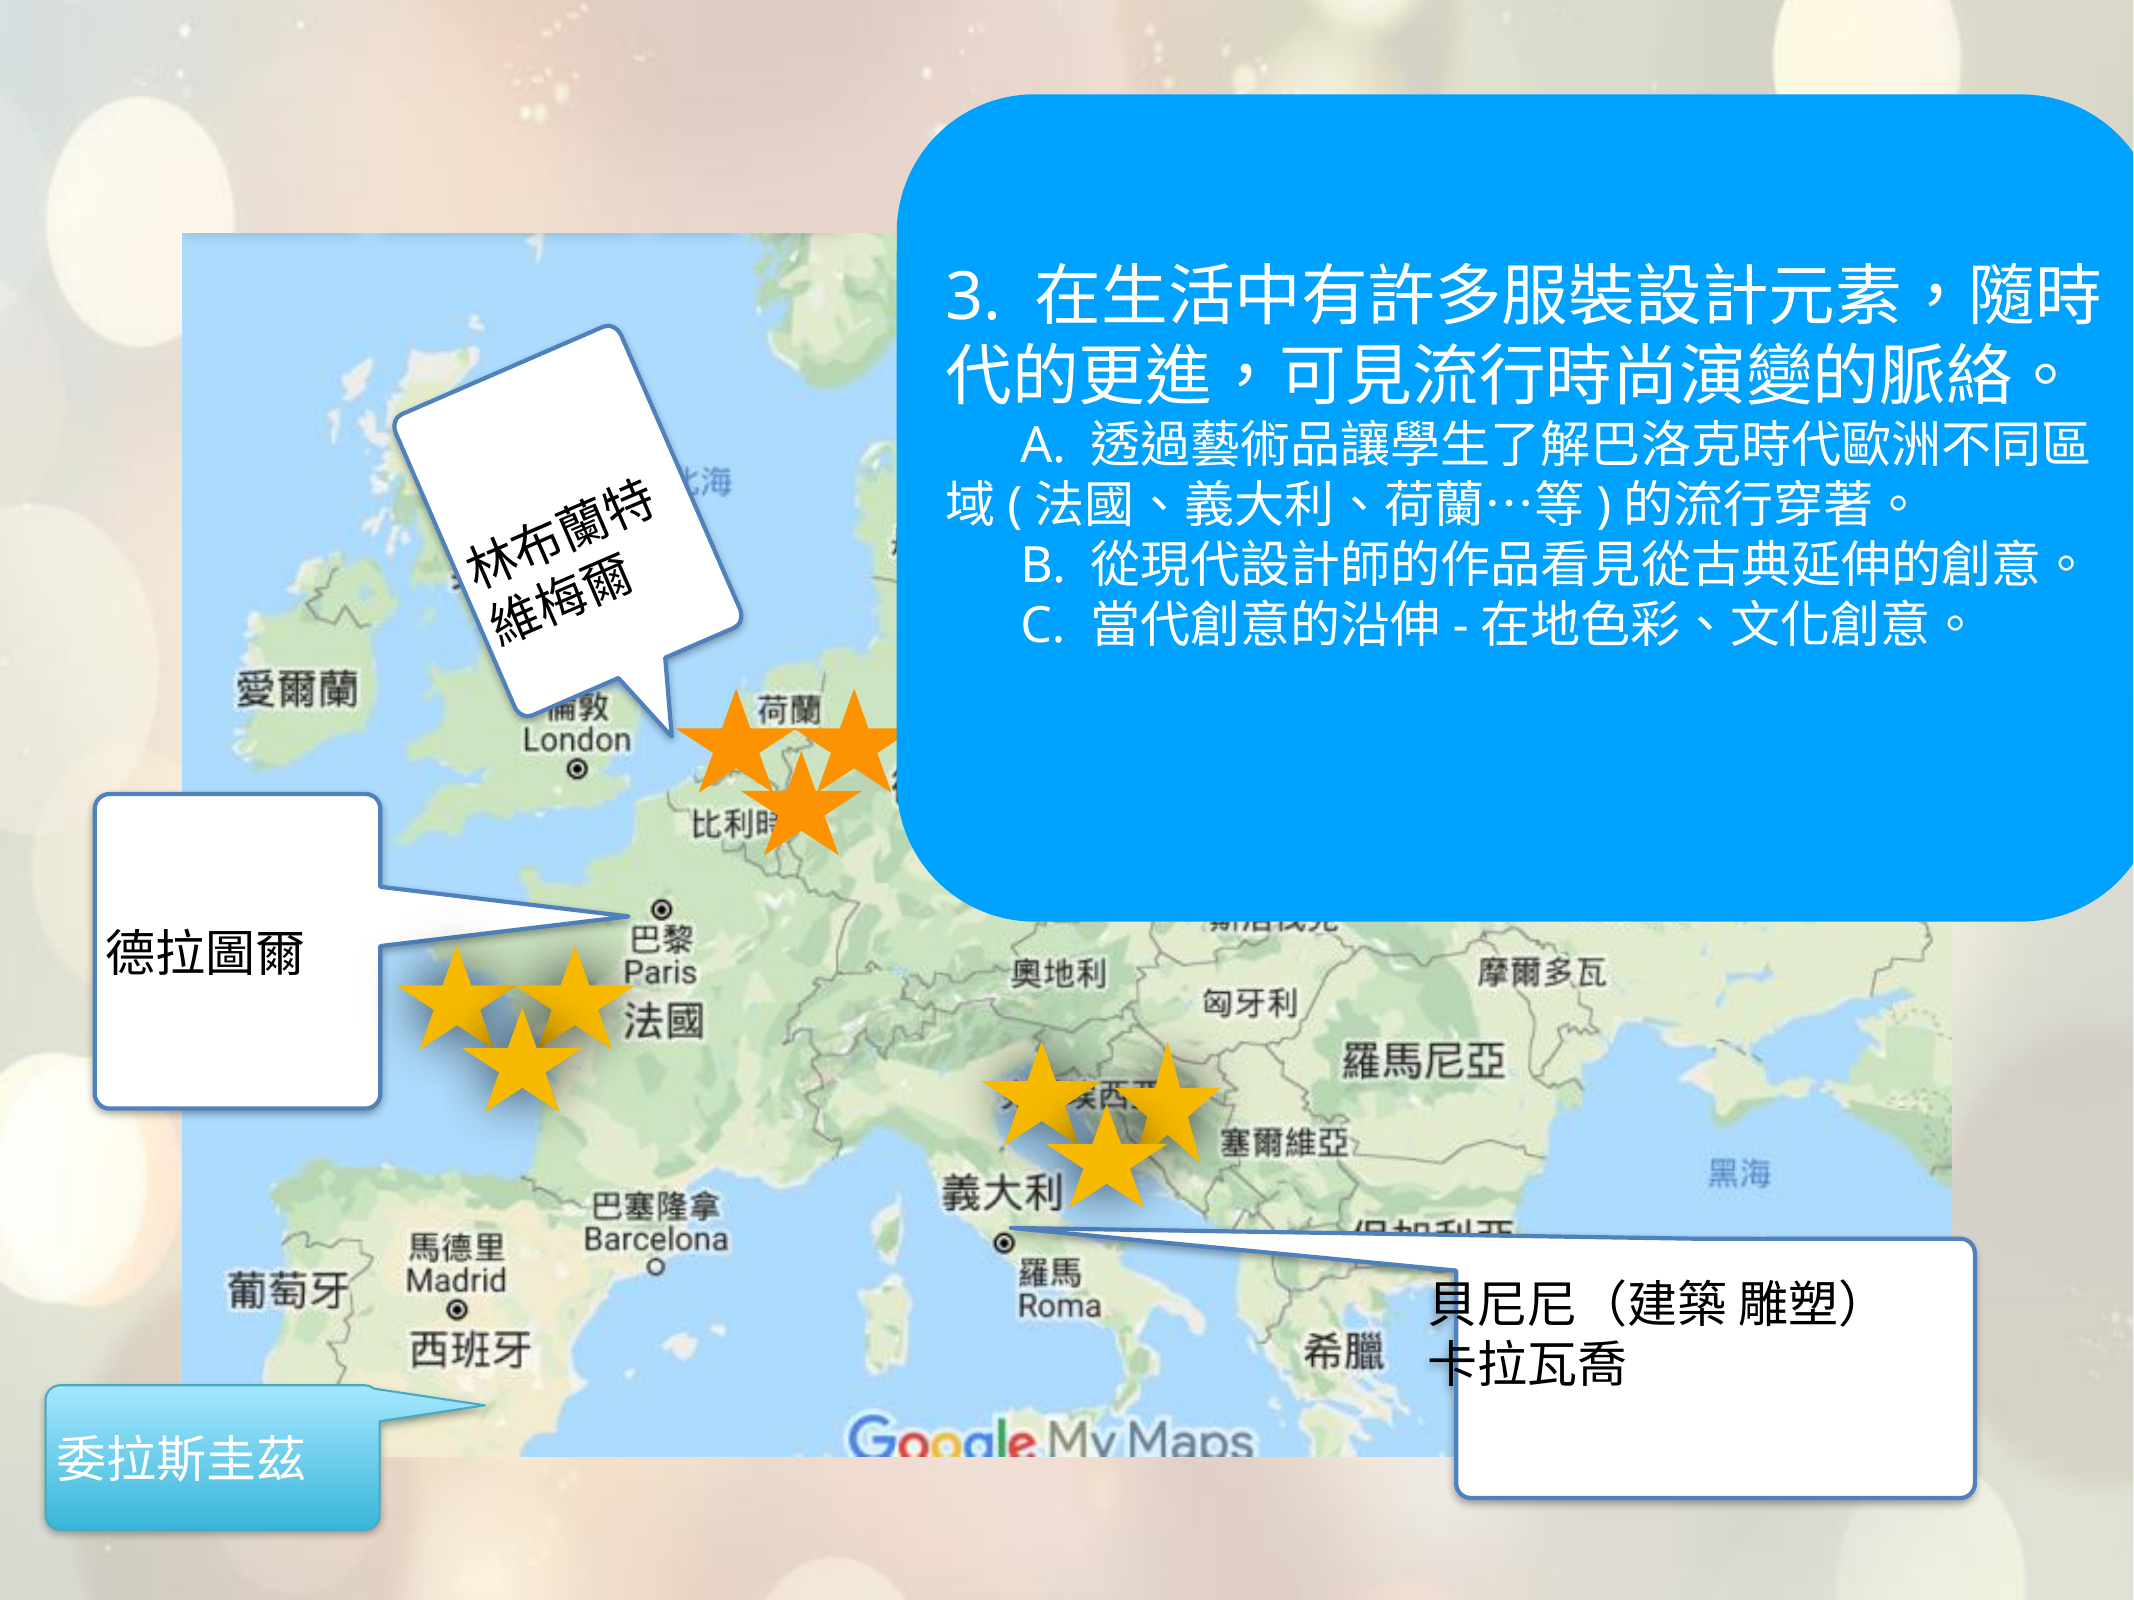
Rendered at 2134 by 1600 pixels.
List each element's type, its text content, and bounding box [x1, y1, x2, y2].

text_box 德拉圖爾 [94, 793, 181, 1109]
picture [0, 0, 2134, 1600]
text_box 3. 在生活中有許多服裝設計元素，隨時代的更進，可見流行時尚演變的脈絡。 A. 透過藝術品讓學生了解巴洛克時代歐洲不同區域(法國、義大利、荷蘭…等)的流行穿著。 B. 從現代設計師的作品看見從古典延伸的創意。 C. 當代創意的沿伸-在地色彩、文化創意。 [896, 94, 2134, 922]
text_box 貝尼尼（建築 雕塑） 卡拉瓦喬 [1456, 1238, 1975, 1498]
text_box 委拉斯圭茲 [45, 1385, 380, 1530]
